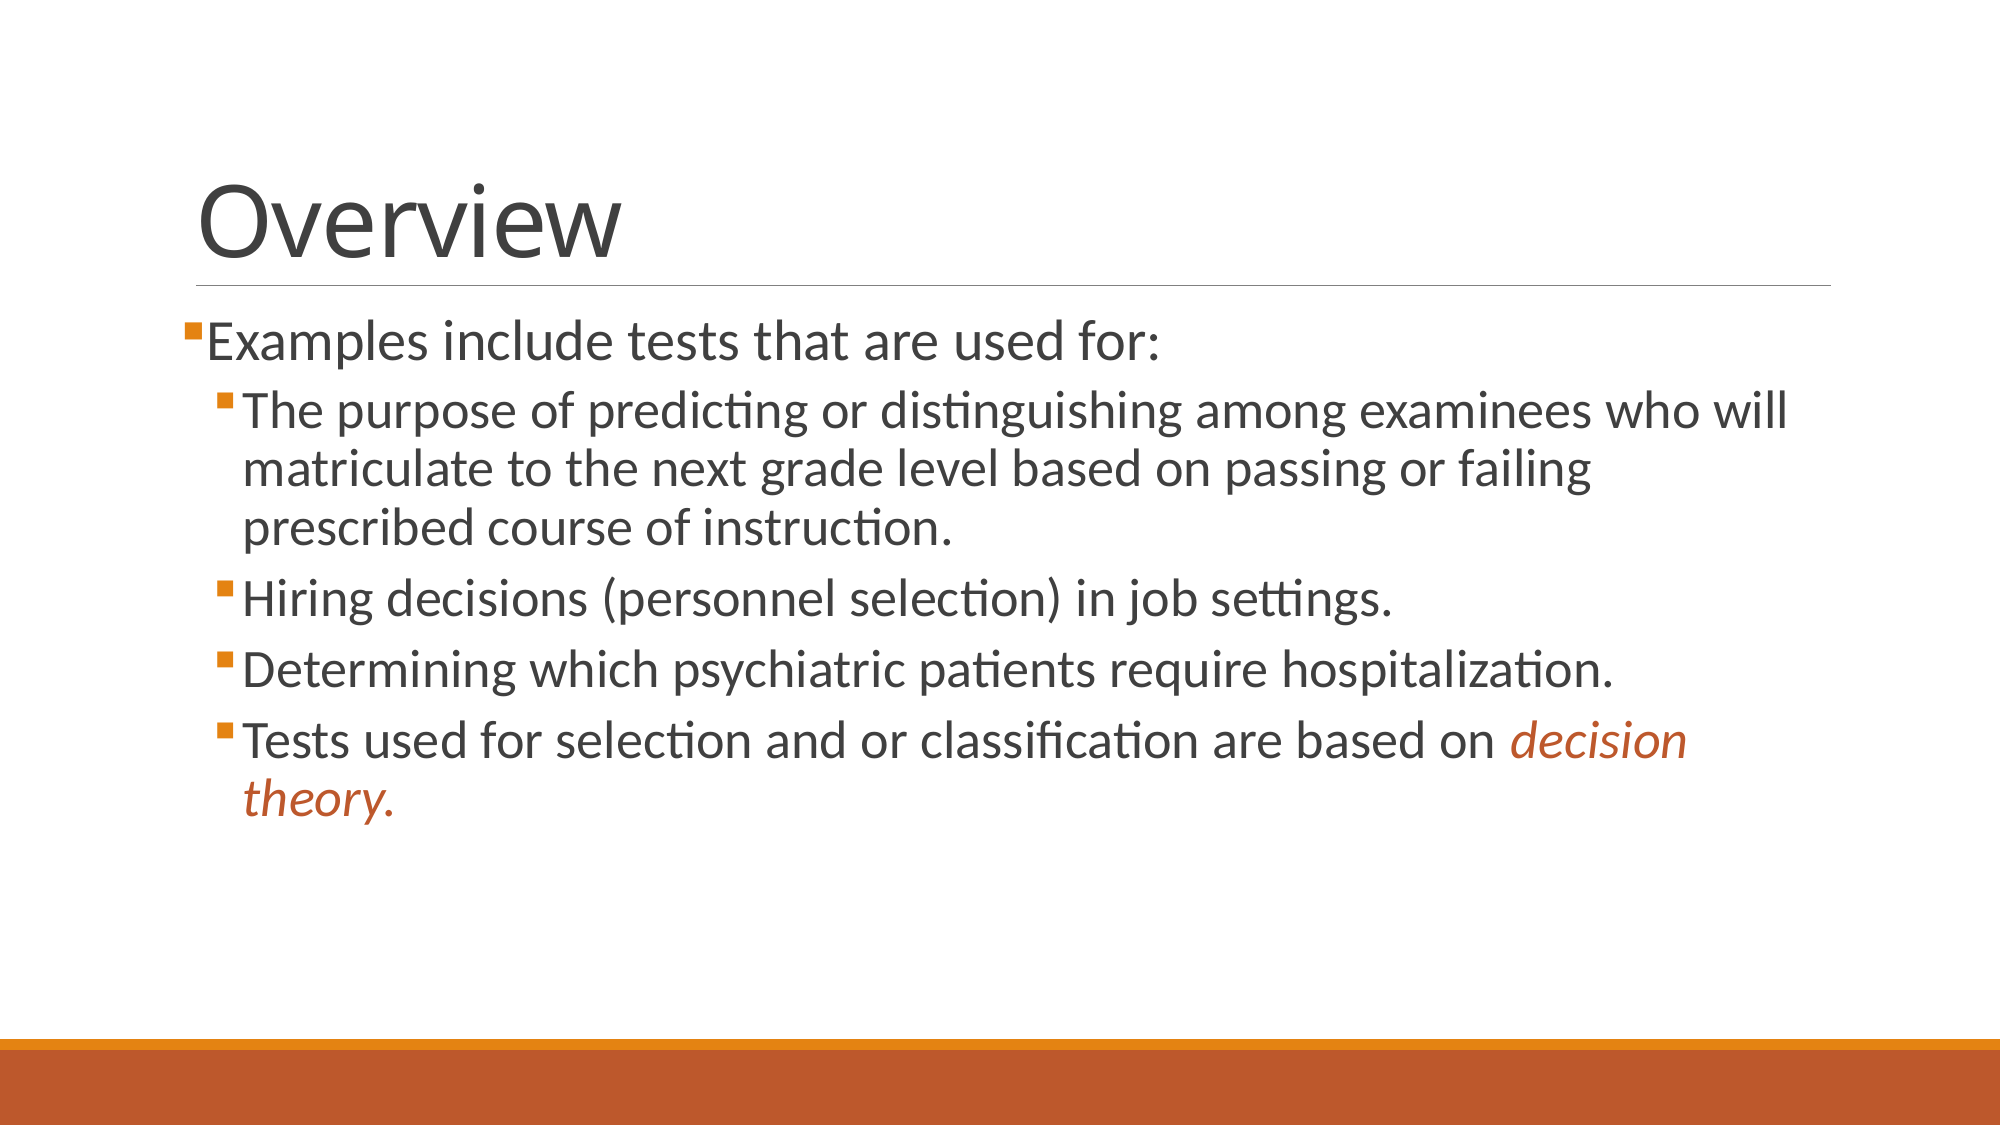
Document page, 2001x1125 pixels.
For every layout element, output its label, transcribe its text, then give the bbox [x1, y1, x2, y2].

title Overview [180, 47, 1830, 285]
list Examples include tests that are used for: The purpose of predicting or distinguishing among examinees who will matriculate to the next grade level based on passing or failing prescribed course of instruction. Hiring decisions (personnel selection) in job settings. Determining which psychiatric patients require hospitalization. Tests used for selection and or classification are based on decision theory. [180, 302, 1830, 963]
